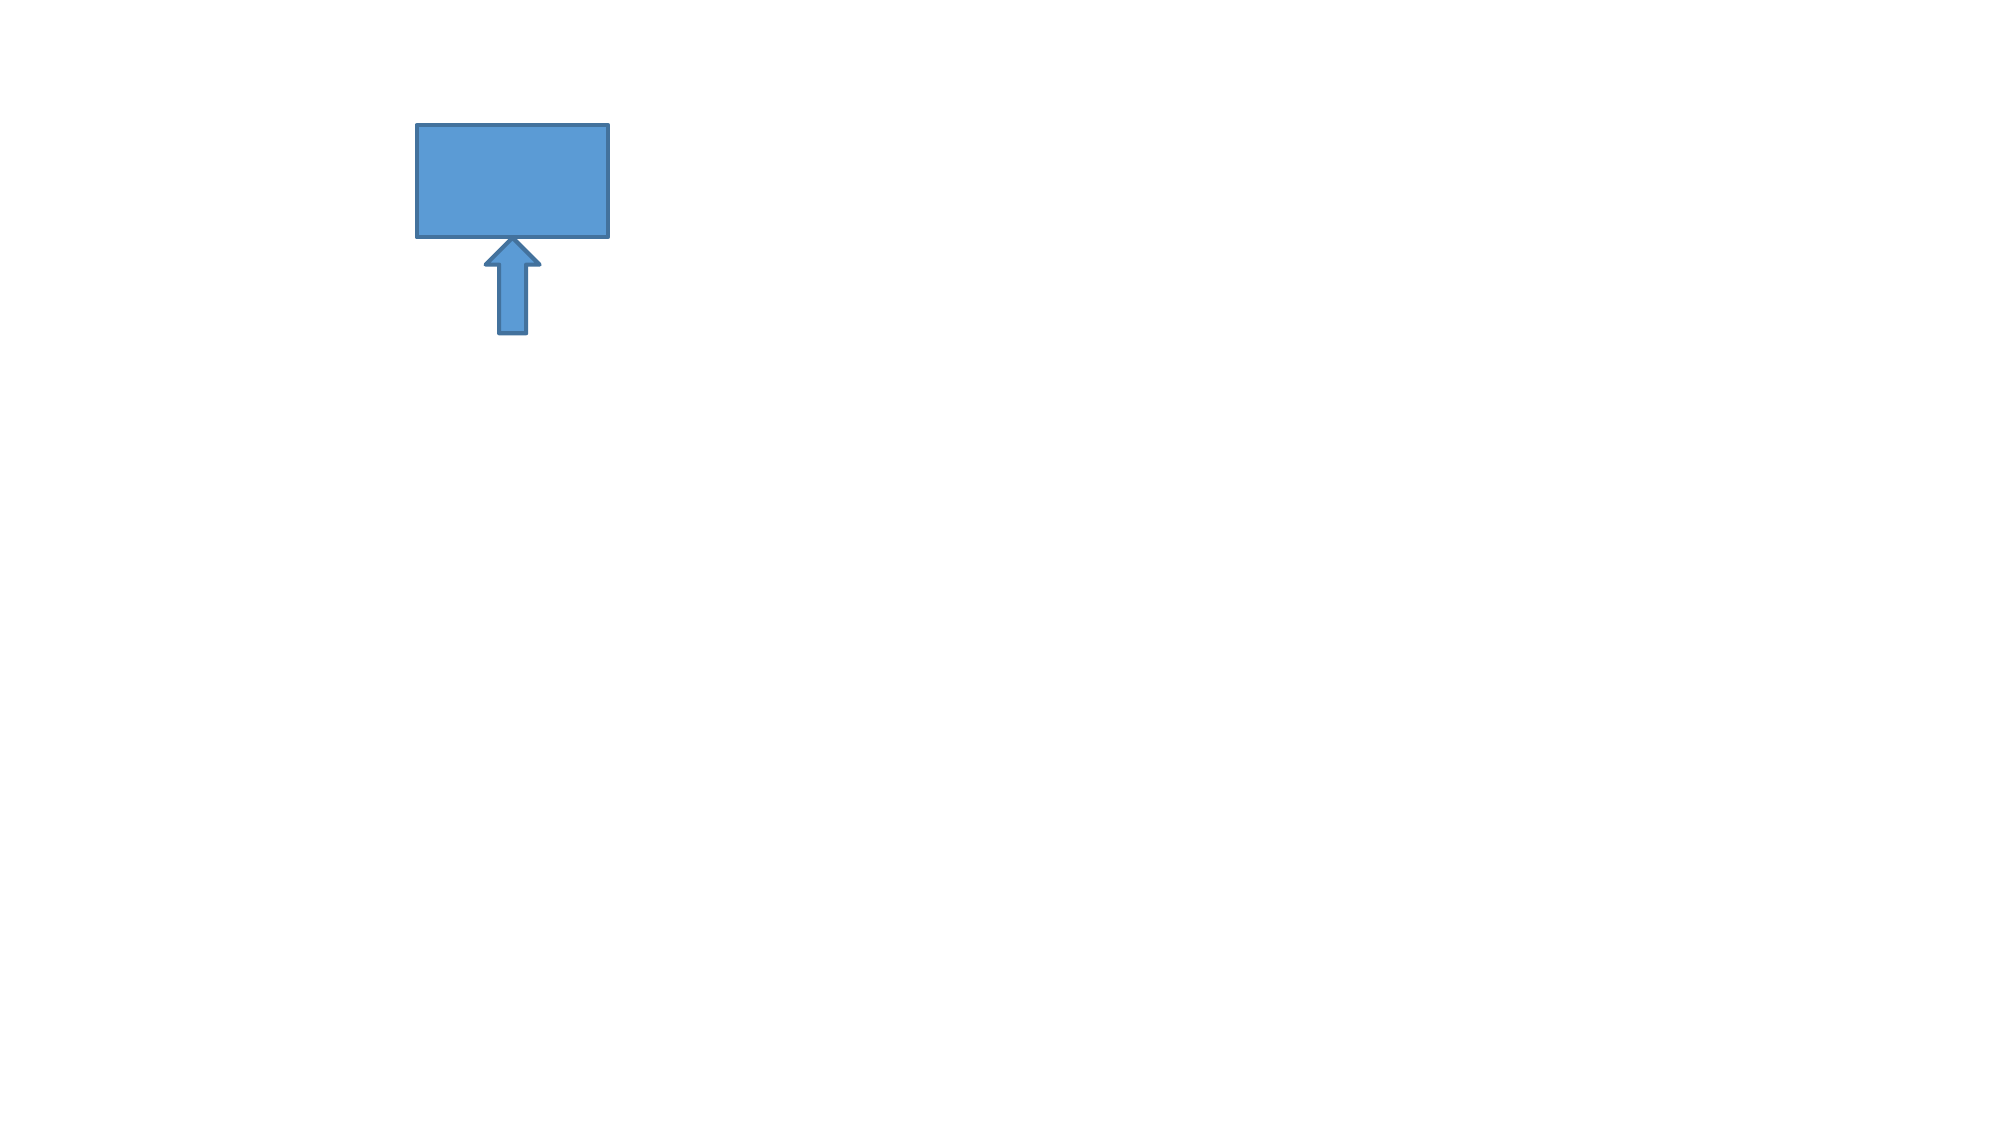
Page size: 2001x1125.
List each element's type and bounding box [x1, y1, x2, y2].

text_box [483, 235, 542, 336]
text_box [415, 123, 610, 239]
